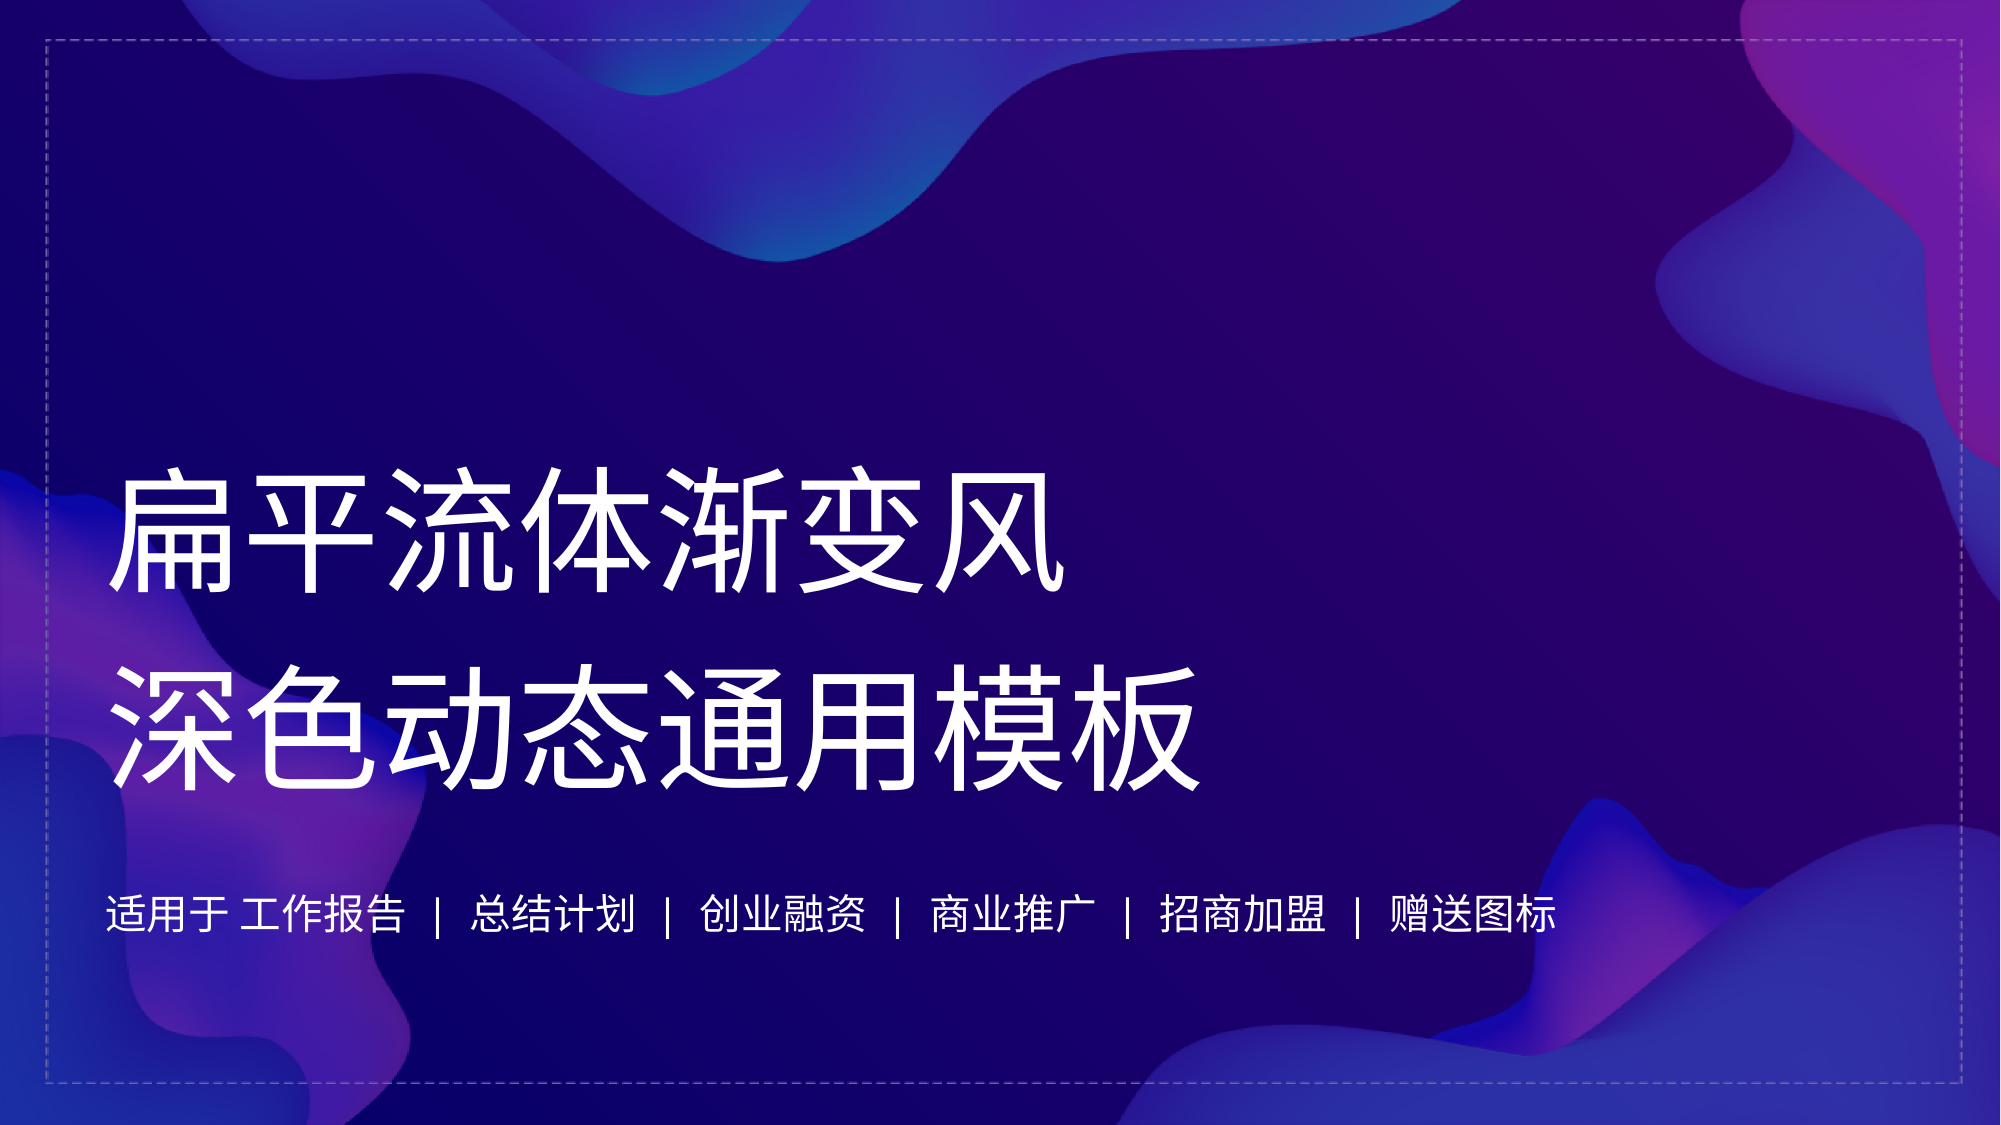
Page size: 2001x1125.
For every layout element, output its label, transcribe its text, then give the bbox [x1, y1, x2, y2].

picture [0, 0, 2001, 1125]
text_box 扁平流体渐变风 深色动态通用模板 [90, 404, 1798, 806]
text_box 适用于 工作报告 | 总结计划 | 创业融资 | 商业推广 | 招商加盟 | 赠送图标 [90, 830, 1612, 958]
